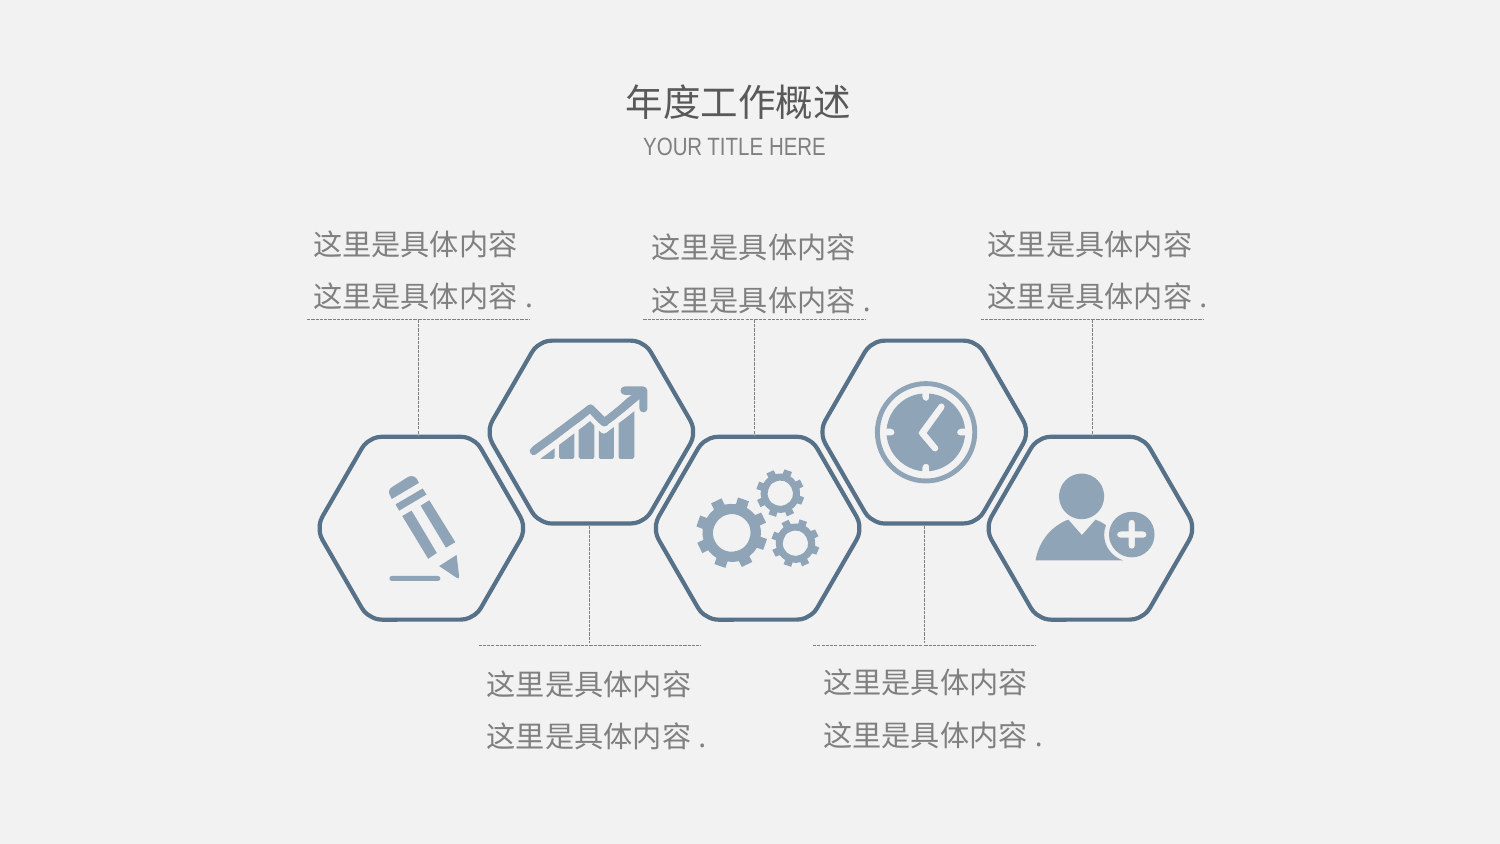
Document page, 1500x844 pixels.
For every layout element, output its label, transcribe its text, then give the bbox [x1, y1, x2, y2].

text_box 年度工作概述 [569, 71, 907, 132]
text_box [319, 436, 524, 620]
text_box YOUR TITLE HERE [626, 123, 843, 169]
text_box 这里是具体内容这里是具体内容. [471, 641, 720, 762]
text_box 这里是具体内容这里是具体内容. [636, 204, 899, 325]
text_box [655, 436, 860, 620]
text_box 这里是具体内容这里是具体内容. [972, 200, 1233, 321]
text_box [988, 436, 1193, 620]
text_box 这里是具体内容这里是具体内容. [808, 639, 1071, 760]
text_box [822, 340, 1026, 524]
text_box 这里是具体内容这里是具体内容. [298, 200, 558, 321]
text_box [489, 340, 694, 524]
